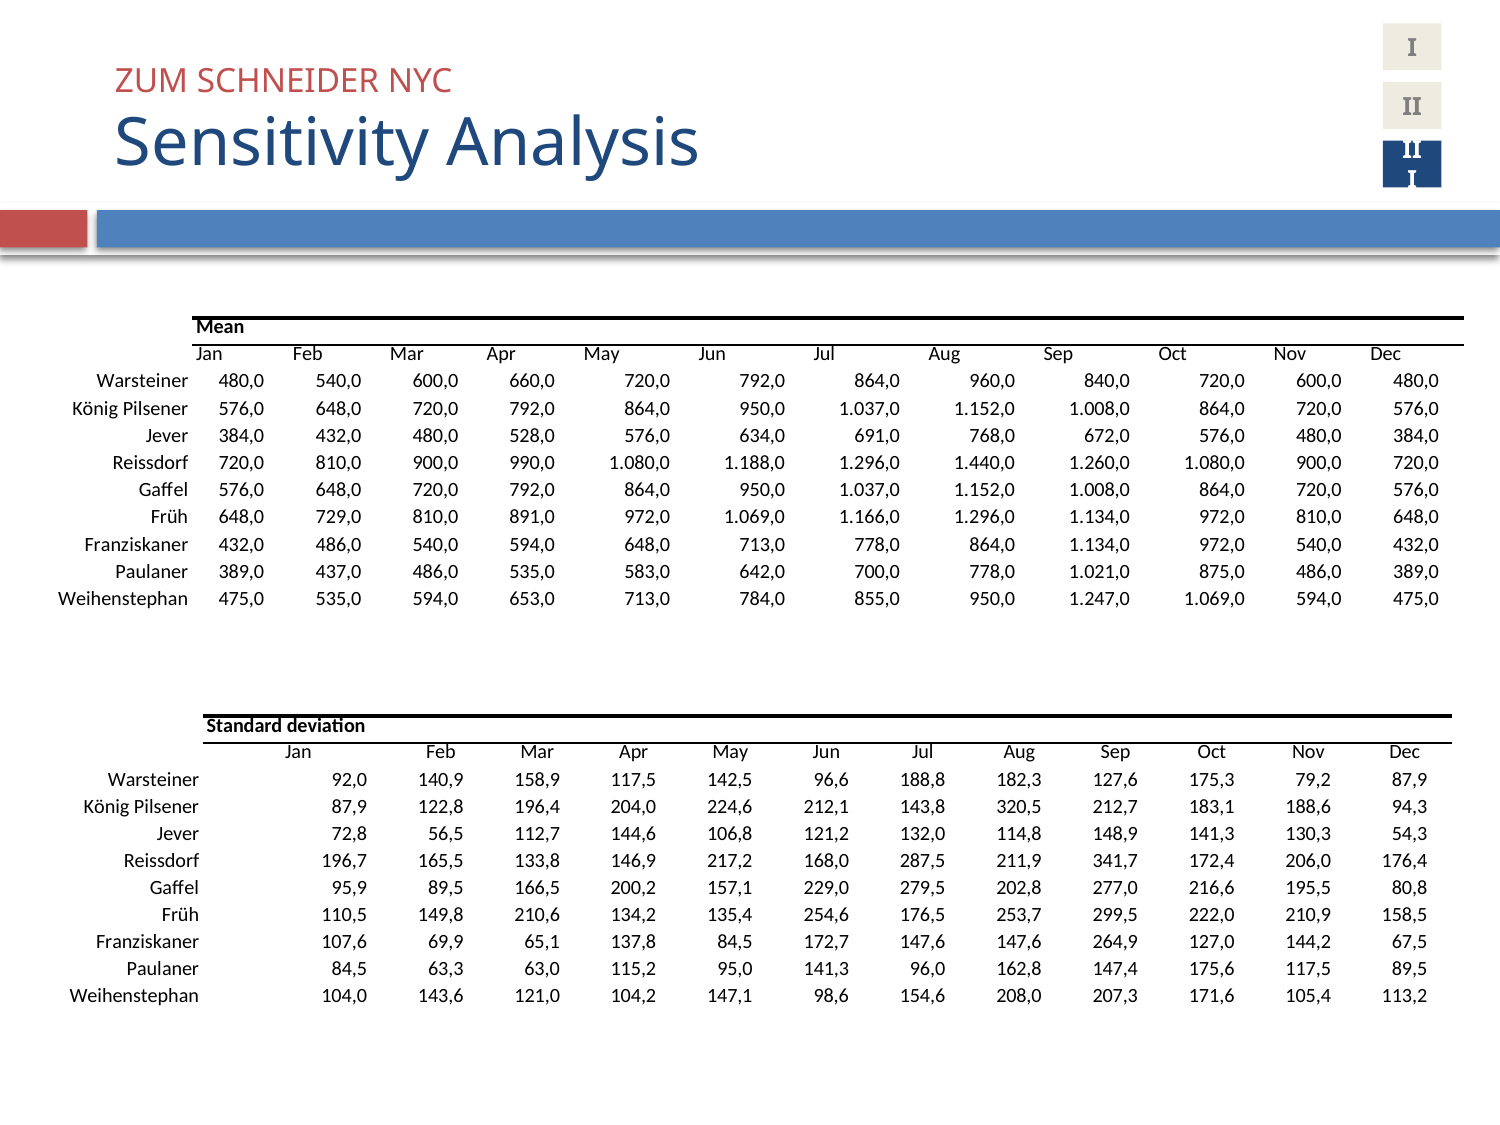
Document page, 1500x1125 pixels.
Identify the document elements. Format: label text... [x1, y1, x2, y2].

title ZUM SCHNEIDER NYC Sensitivity Analysis [99, 37, 1438, 200]
text_box I [1381, 22, 1443, 72]
picture [34, 714, 1454, 1016]
text_box II [1381, 80, 1443, 130]
text_box III [1381, 139, 1443, 189]
picture [23, 316, 1466, 619]
